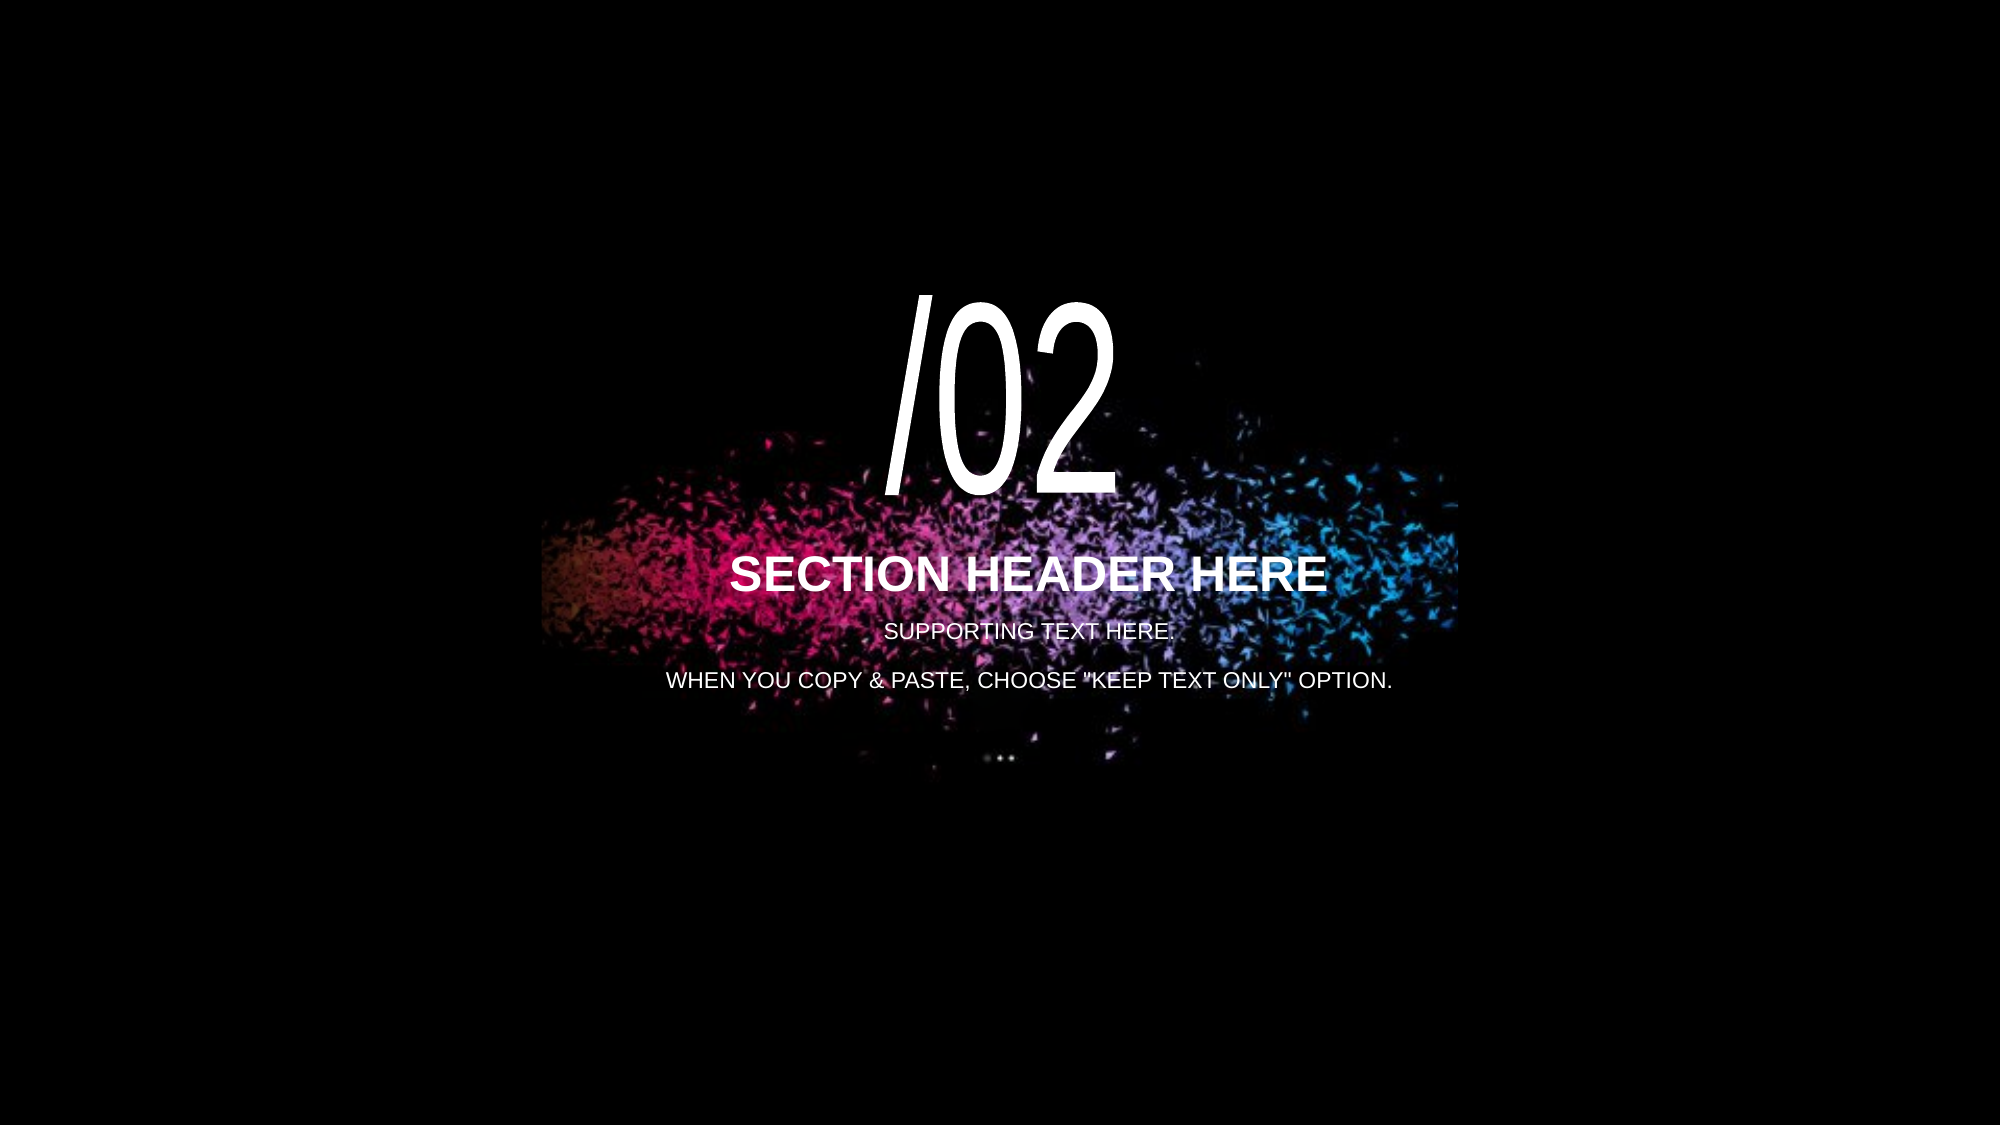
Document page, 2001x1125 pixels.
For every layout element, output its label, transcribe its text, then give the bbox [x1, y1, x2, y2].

list SUPPORTING TEXT HERE. WHEN YOU COPY & PASTE, CHOOSE "KEEP TEXT ONLY" OPTION. [585, 609, 1475, 777]
title SECTION HEADER HERE [585, 462, 1474, 609]
